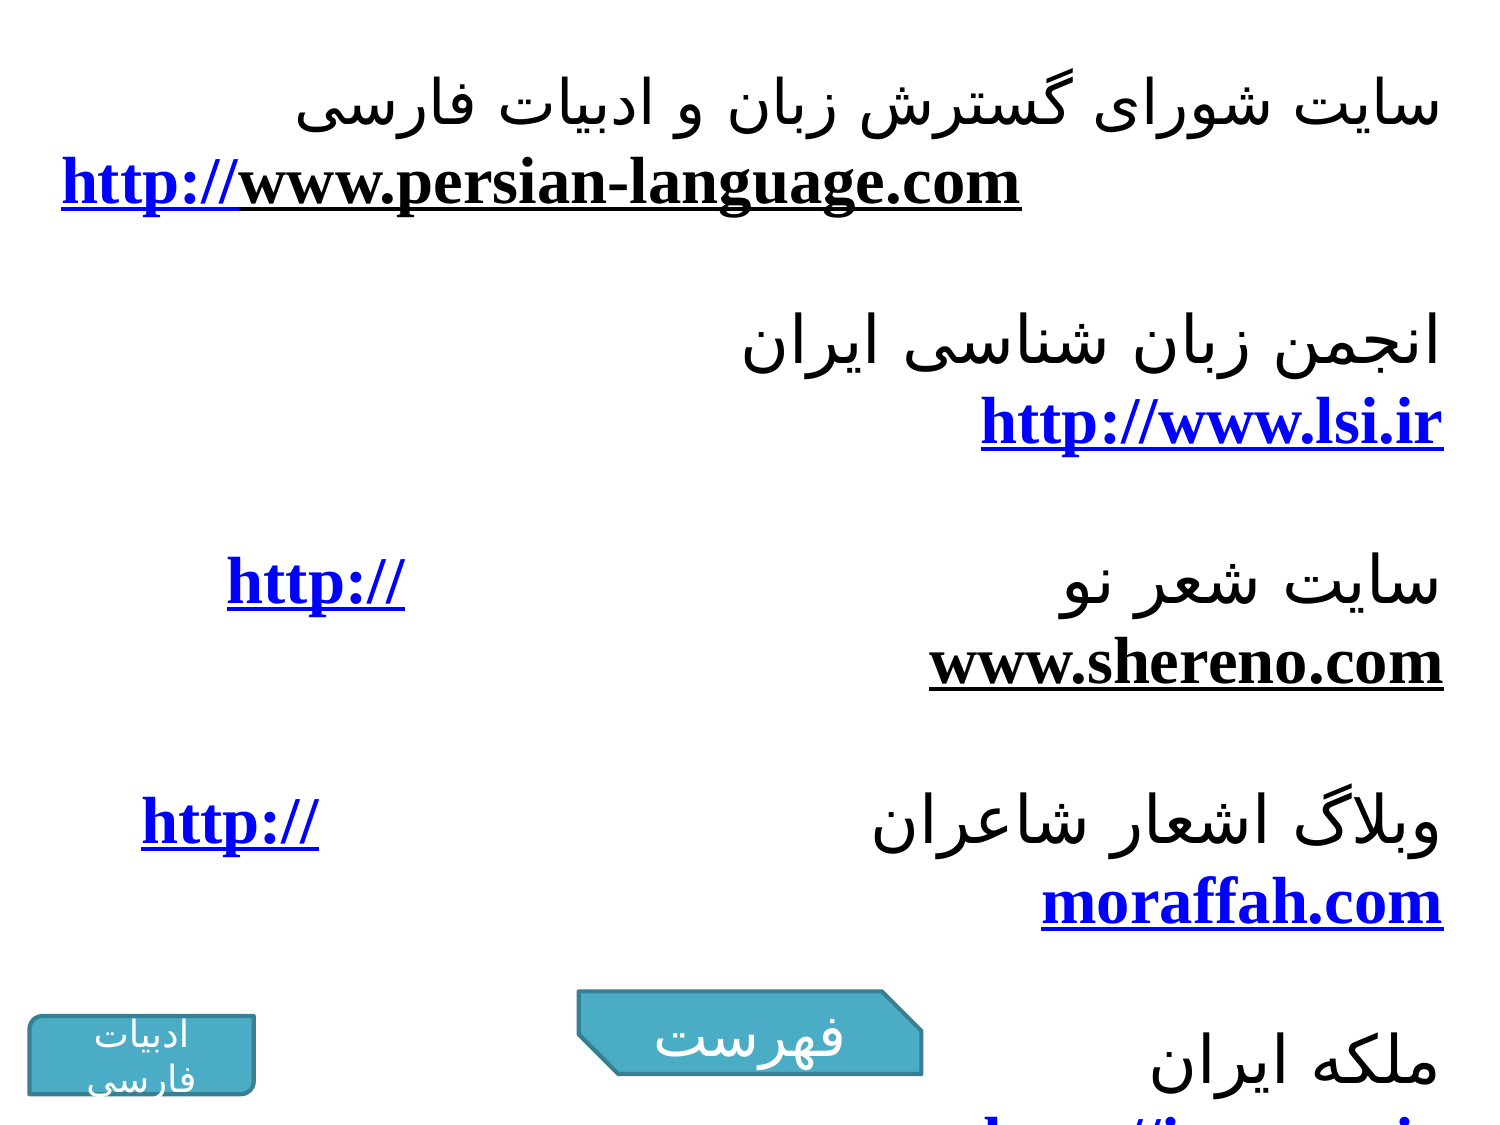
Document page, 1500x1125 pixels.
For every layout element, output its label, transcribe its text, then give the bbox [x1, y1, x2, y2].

text_box سایت شورای گسترش زبان و ادبیات فارسی http://www.persian-language.com انجمن زبان شناسی ایران http://www.lsi.ir سایت شعر نو http://www.shereno.com وبلاگ اشعار شاعران http://moraffah.com ملکه ایران http://irqueen.ir [29, 54, 1459, 1125]
